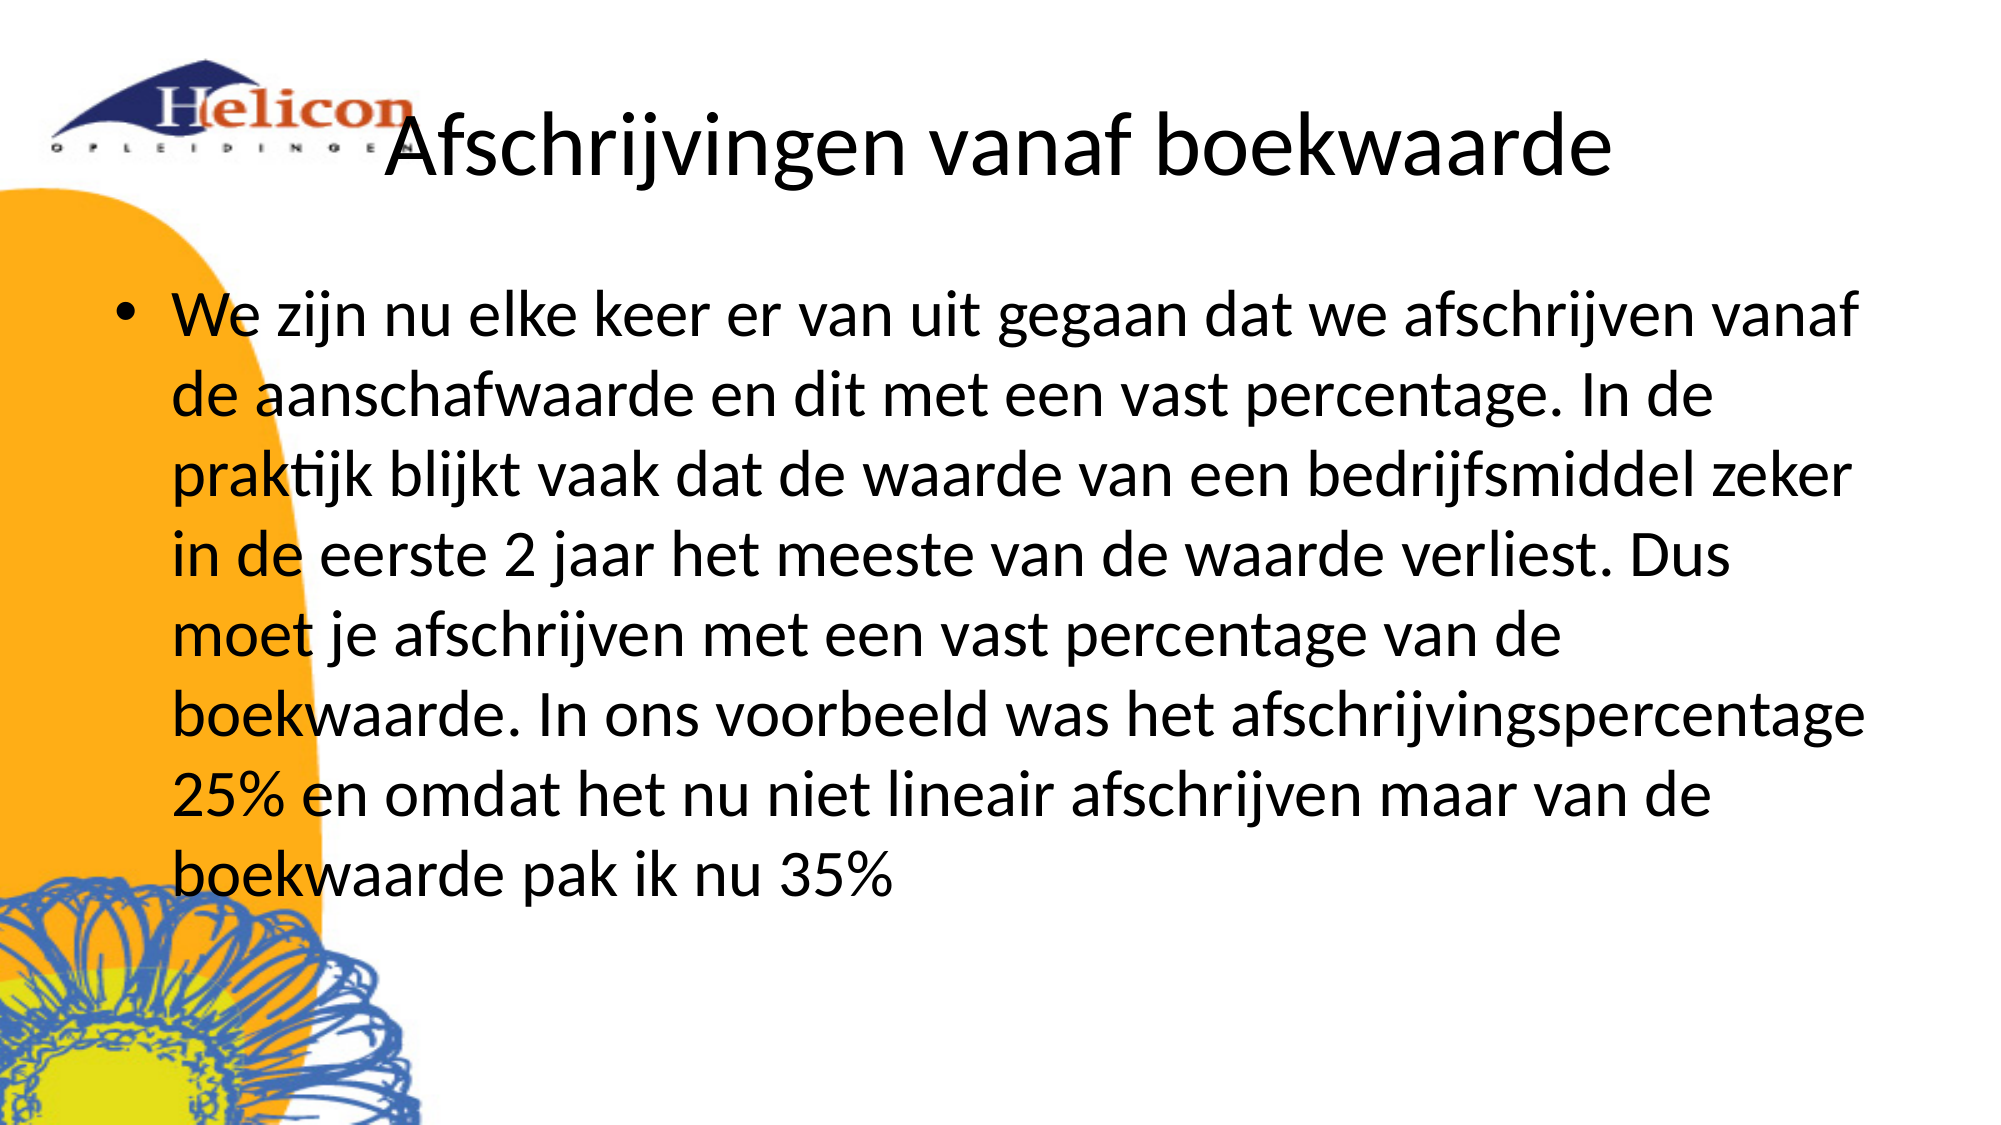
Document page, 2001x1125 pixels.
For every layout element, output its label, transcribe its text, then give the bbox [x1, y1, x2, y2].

picture [0, 0, 2001, 1125]
title Afschrijvingen vanaf boekwaarde [99, 45, 1900, 233]
list We zijn nu elke keer er van uit gegaan dat we afschrijven vanaf de aanschafwaarde en dit met een vast percentage. In de praktijk blijkt vaak dat de waarde van een bedrijfsmiddel zeker in de eerste 2 jaar het meeste van de waarde verliest. Dus moet je afschrijven met een vast percentage van de boekwaarde. In ons voorbeeld was het afschrijvingspercentage 25% en omdat het nu niet lineair afschrijven maar van de boekwaarde pak ik nu 35% [99, 262, 1900, 1005]
